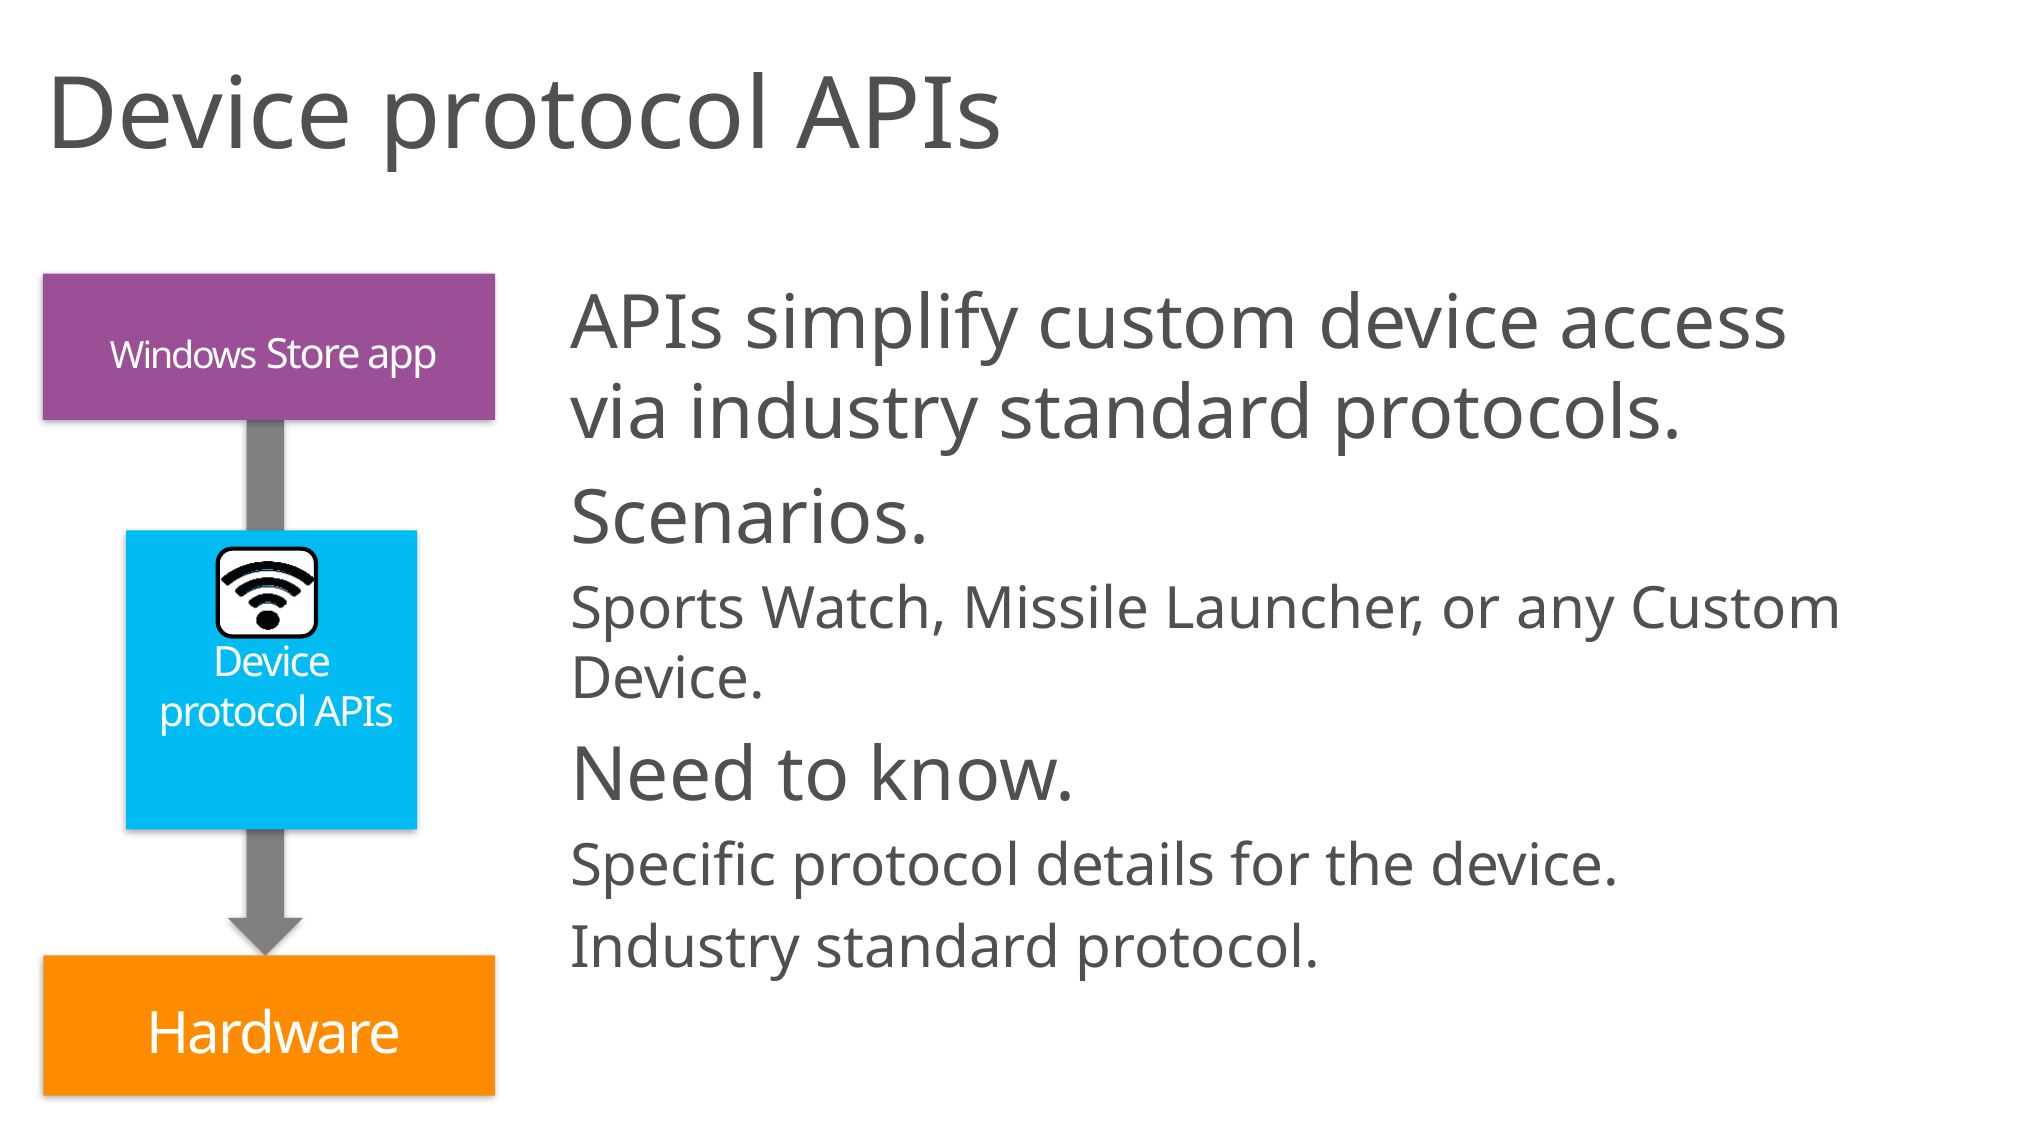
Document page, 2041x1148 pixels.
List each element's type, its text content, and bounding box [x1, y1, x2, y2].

text_box Device protocol APIs [125, 530, 418, 830]
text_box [207, 548, 327, 637]
text_box Hardware [43, 955, 496, 1096]
title Device protocol APIs [45, 48, 1996, 199]
text_box Windows Store app [42, 273, 496, 421]
text_box [245, 429, 285, 528]
list APIs simplify custom device access via industry standard protocols. Scenarios. Sports Watch, Missile Launcher, or any Custom Device. Need to know. Specific protocol details for the device. Industry standard protocol. [570, 273, 1996, 1099]
text_box [227, 838, 304, 953]
